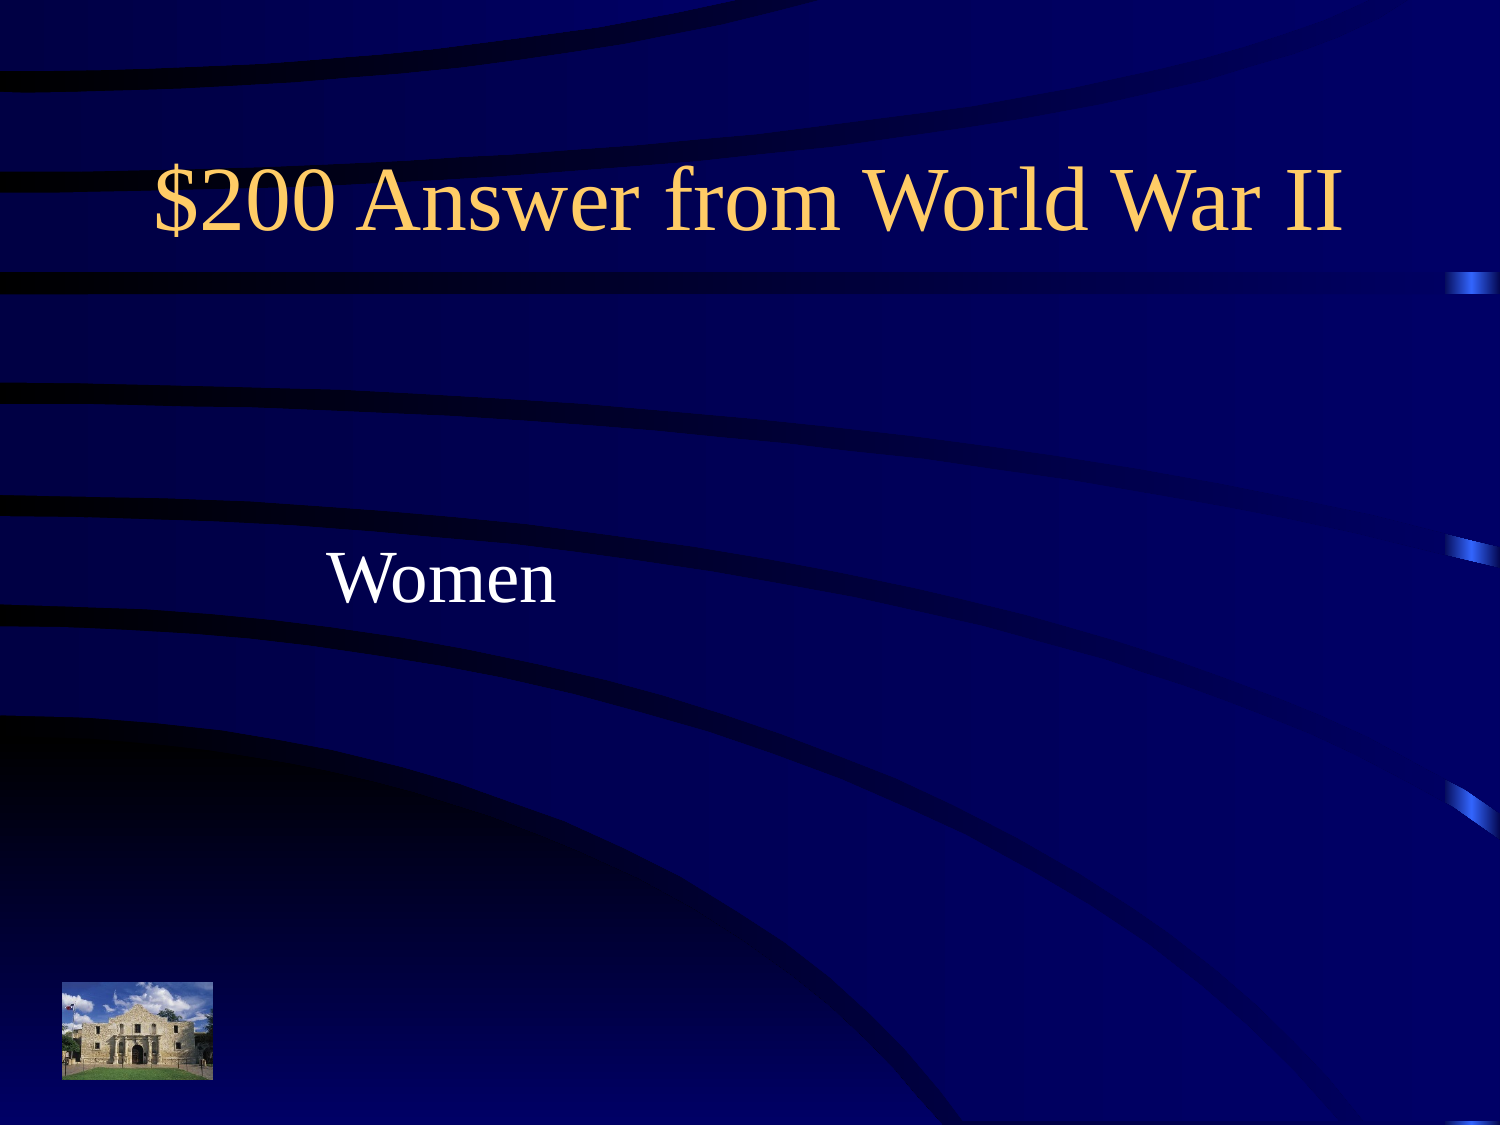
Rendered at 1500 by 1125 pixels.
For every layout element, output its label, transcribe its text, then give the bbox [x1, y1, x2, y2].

text_box Women [311, 519, 573, 625]
picture [62, 982, 213, 1081]
title $200 Answer from World War II [112, 99, 1388, 288]
